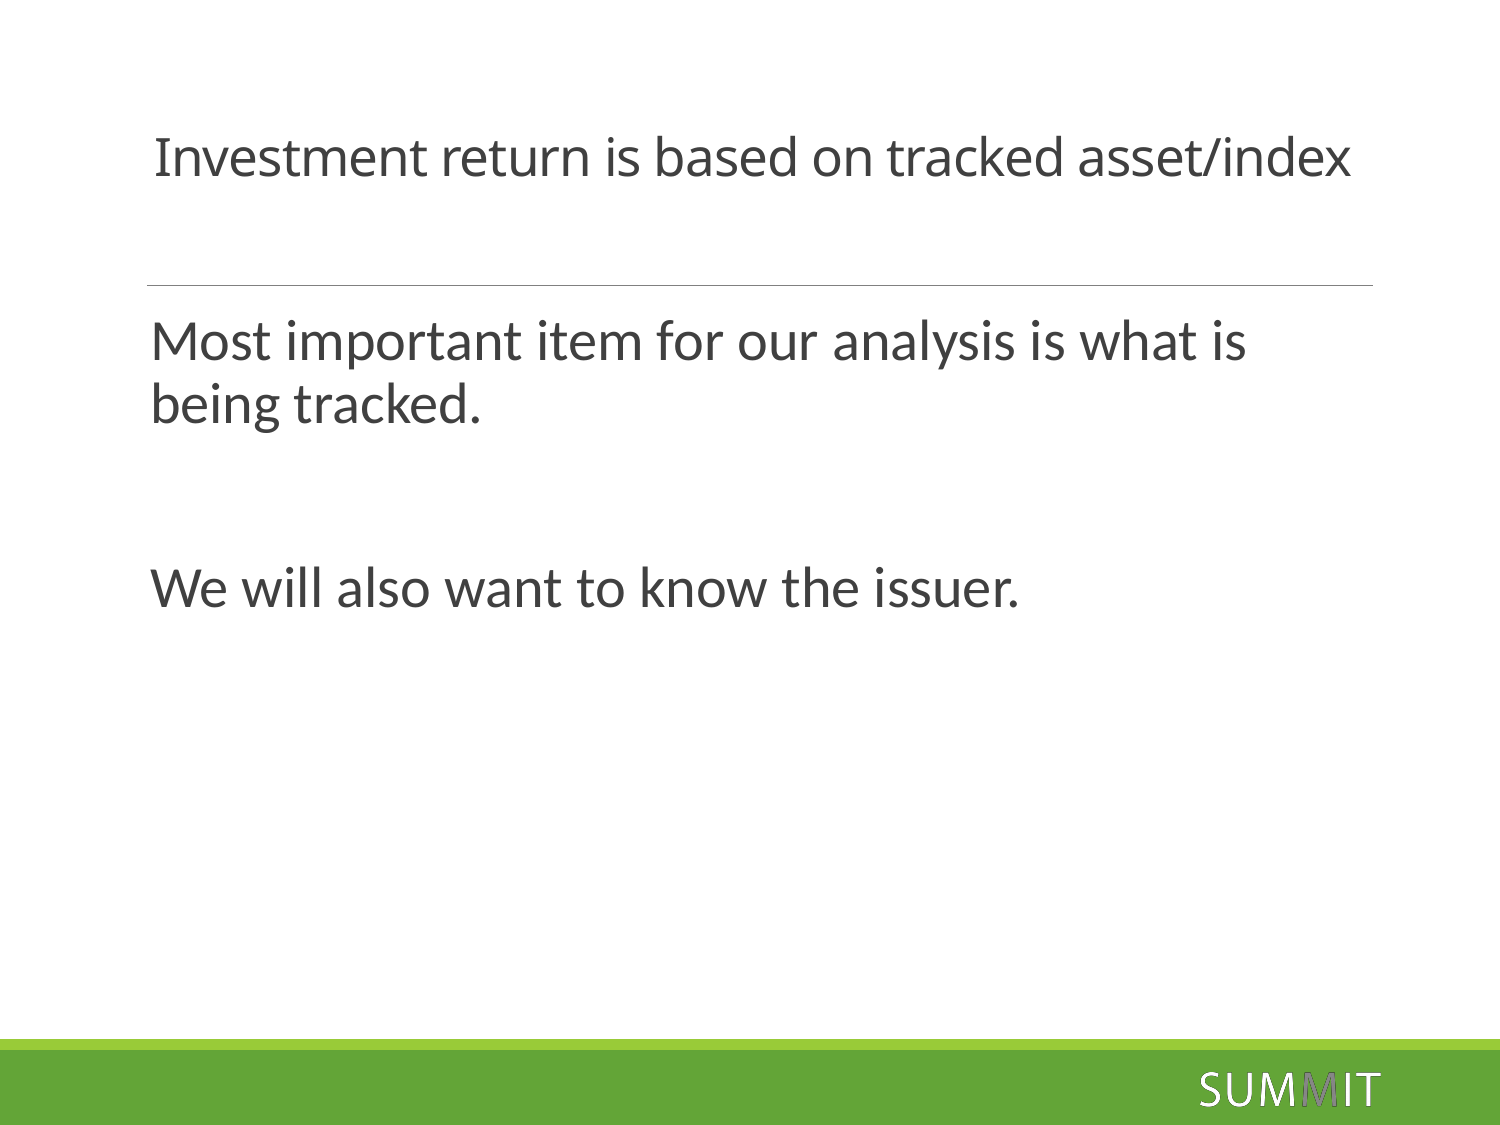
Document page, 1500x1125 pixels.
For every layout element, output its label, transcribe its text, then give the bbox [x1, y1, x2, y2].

picture [1196, 1024, 1386, 1125]
list Most important item for our analysis is what is being tracked. We will also want to know the issuer. [135, 302, 1386, 963]
title Investment return is based on tracked asset/index [135, 99, 1373, 285]
